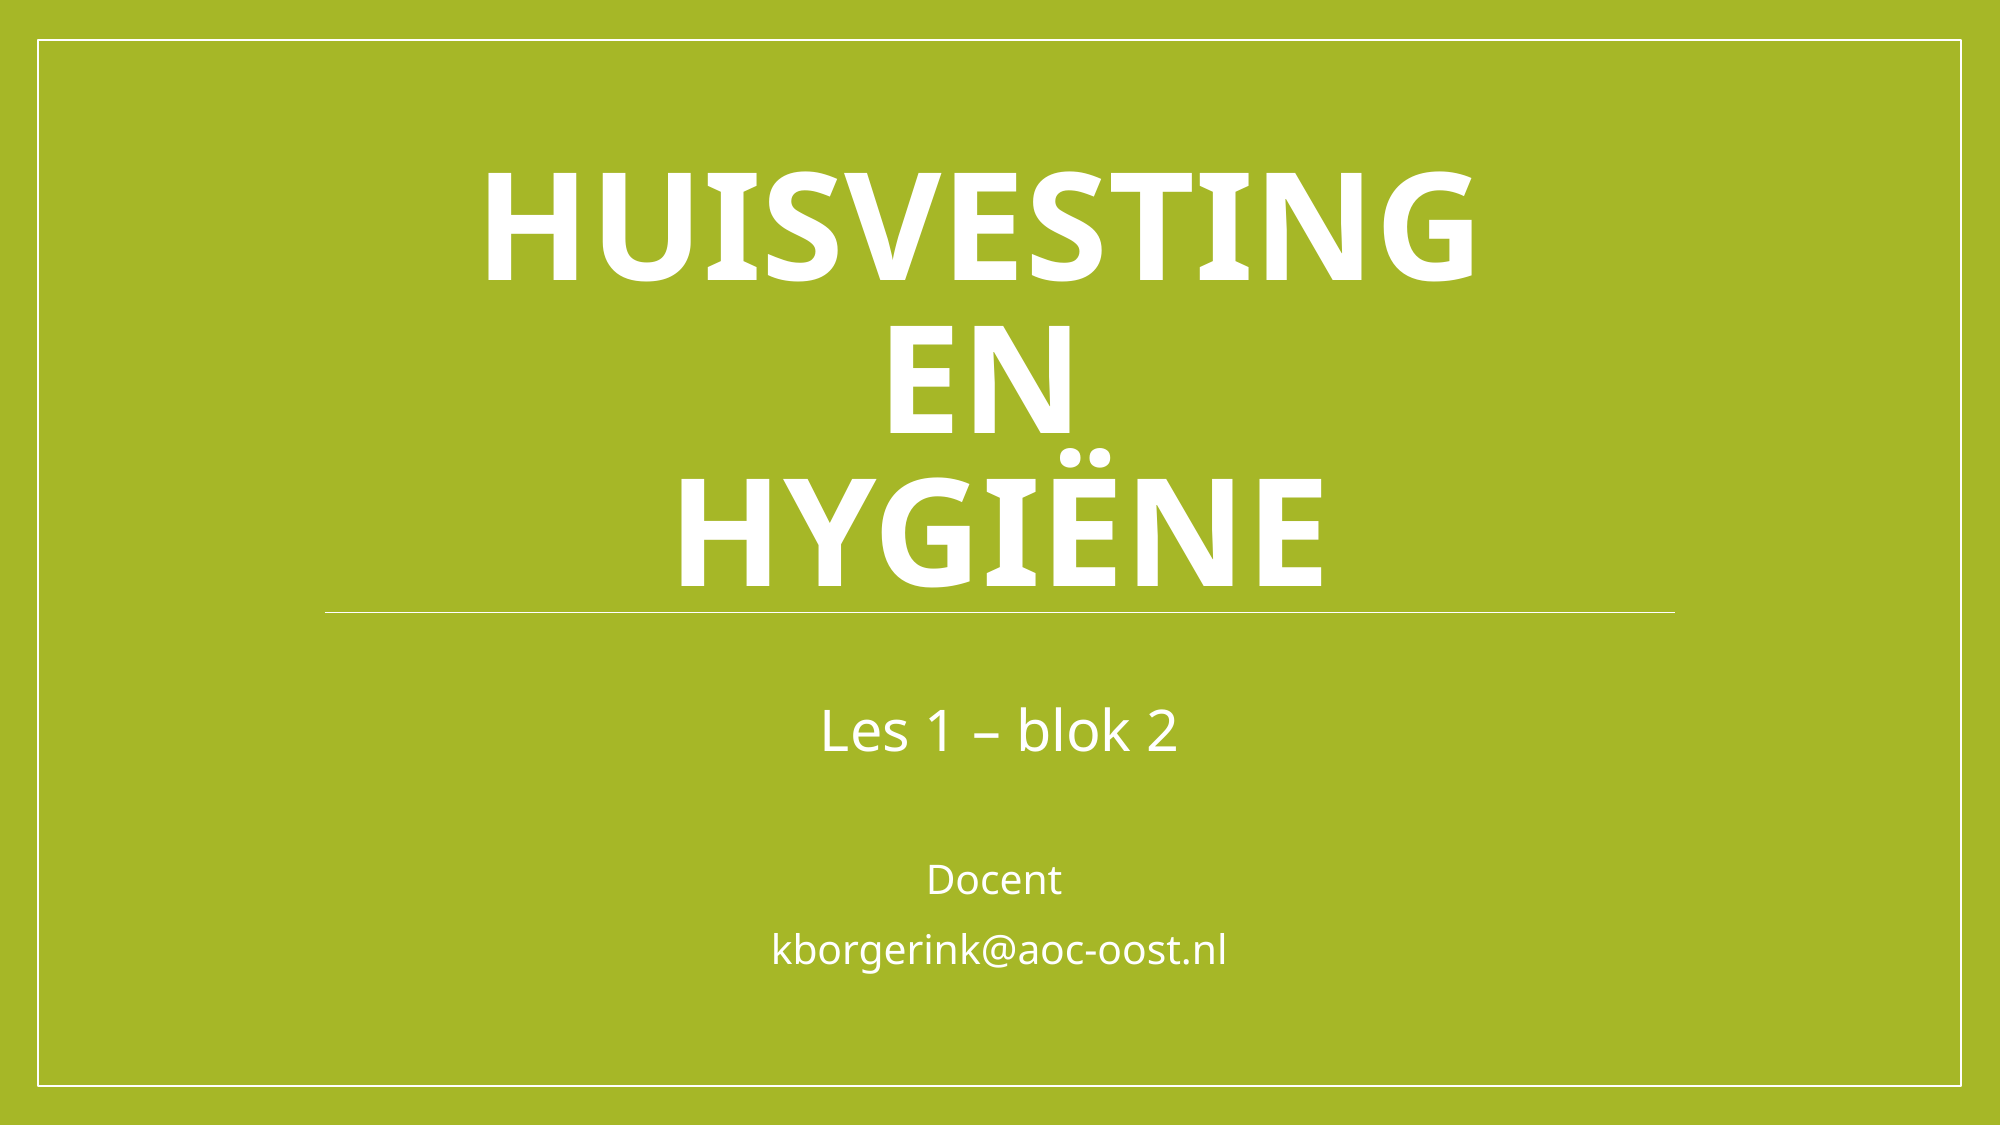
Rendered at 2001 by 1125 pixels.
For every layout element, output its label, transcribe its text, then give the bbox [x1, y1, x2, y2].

subtitle Les 1 – blok 2 Docent kborgerink@aoc-oost.nl [280, 694, 1719, 982]
title Huisvesting en Hygiëne [182, 144, 1818, 625]
